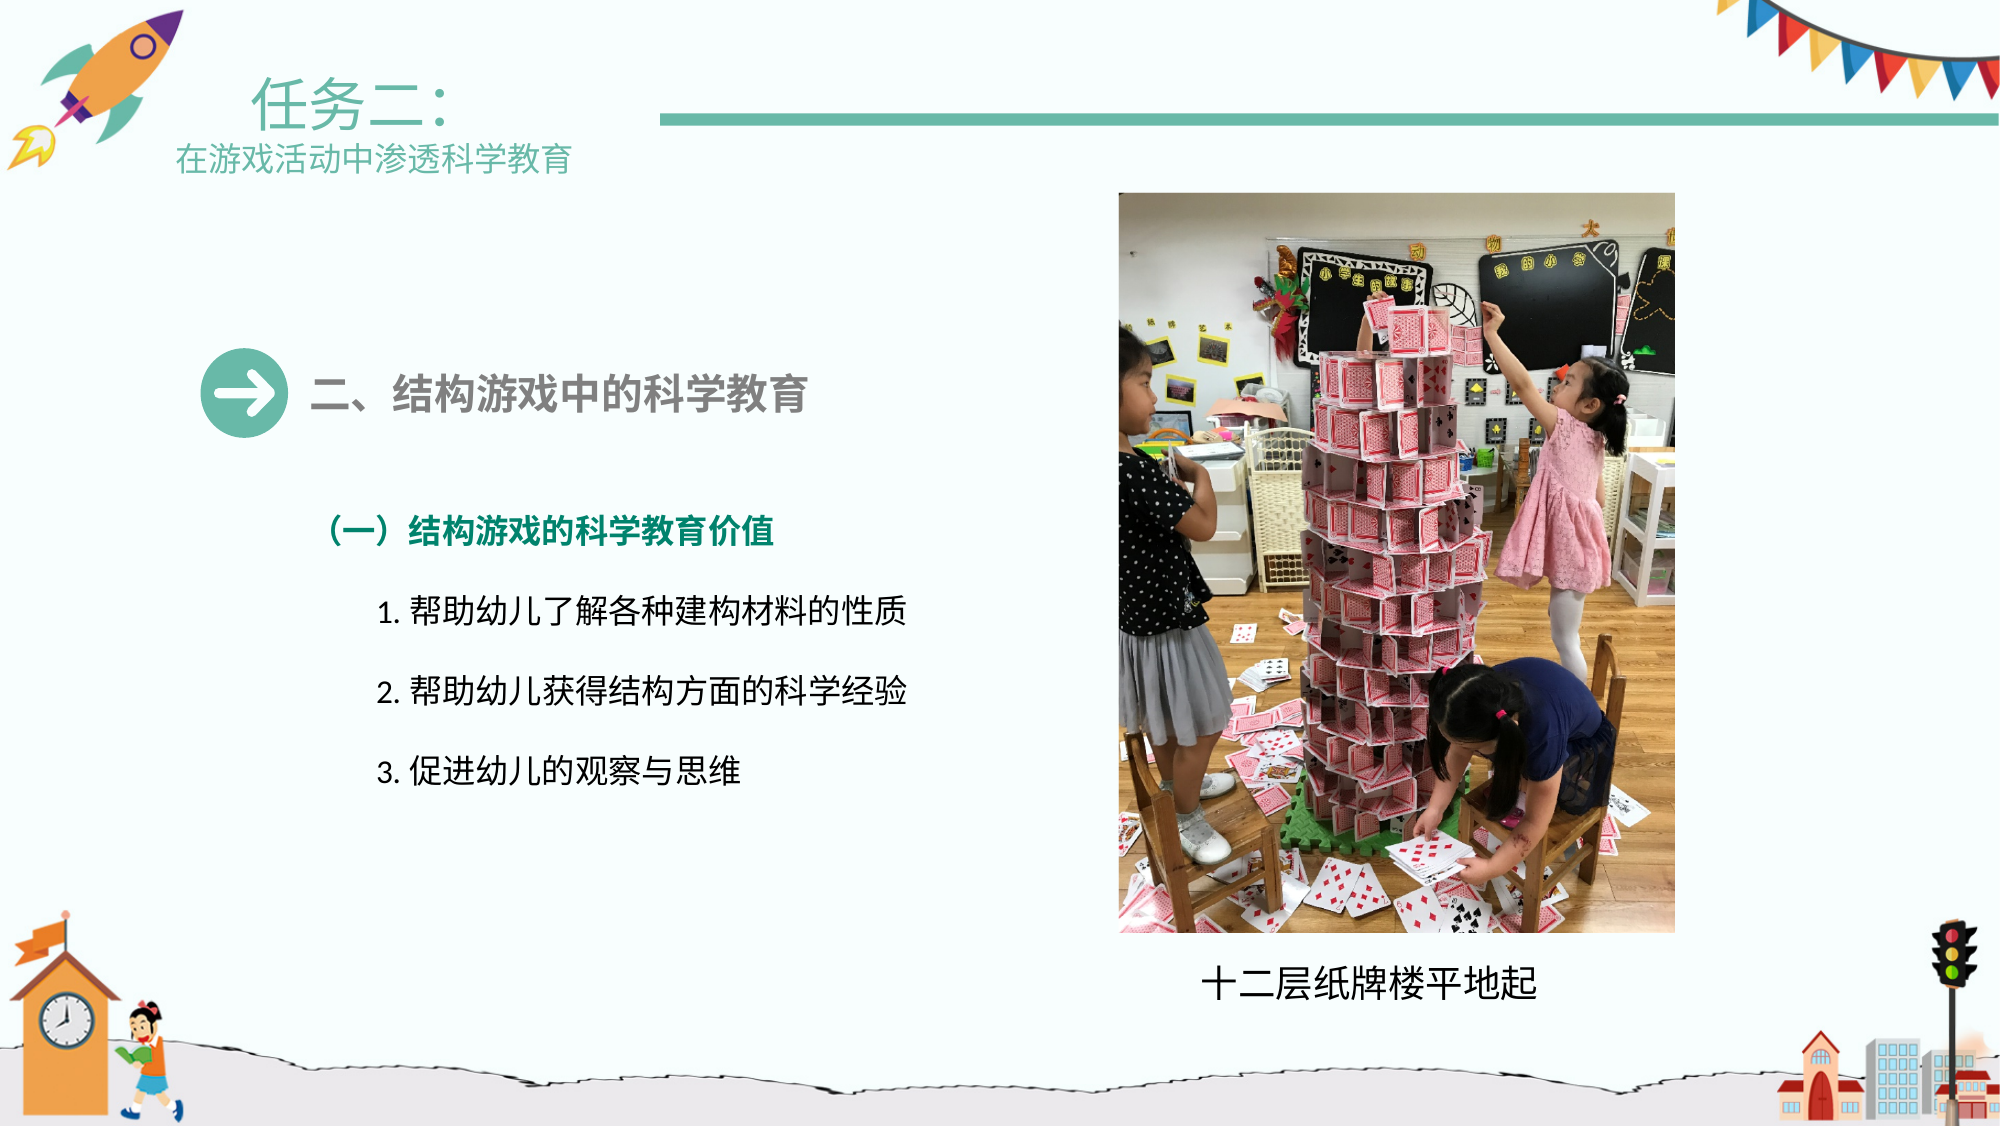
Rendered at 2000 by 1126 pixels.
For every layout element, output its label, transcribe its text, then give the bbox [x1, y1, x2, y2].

picture [0, 0, 2000, 1126]
text_box 十二层纸牌楼平地起 [1185, 952, 1691, 1013]
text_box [200, 347, 1020, 802]
text_box [658, 111, 2000, 128]
text_box 任务二： 在游戏活动中渗透科学教育 [131, 68, 604, 179]
